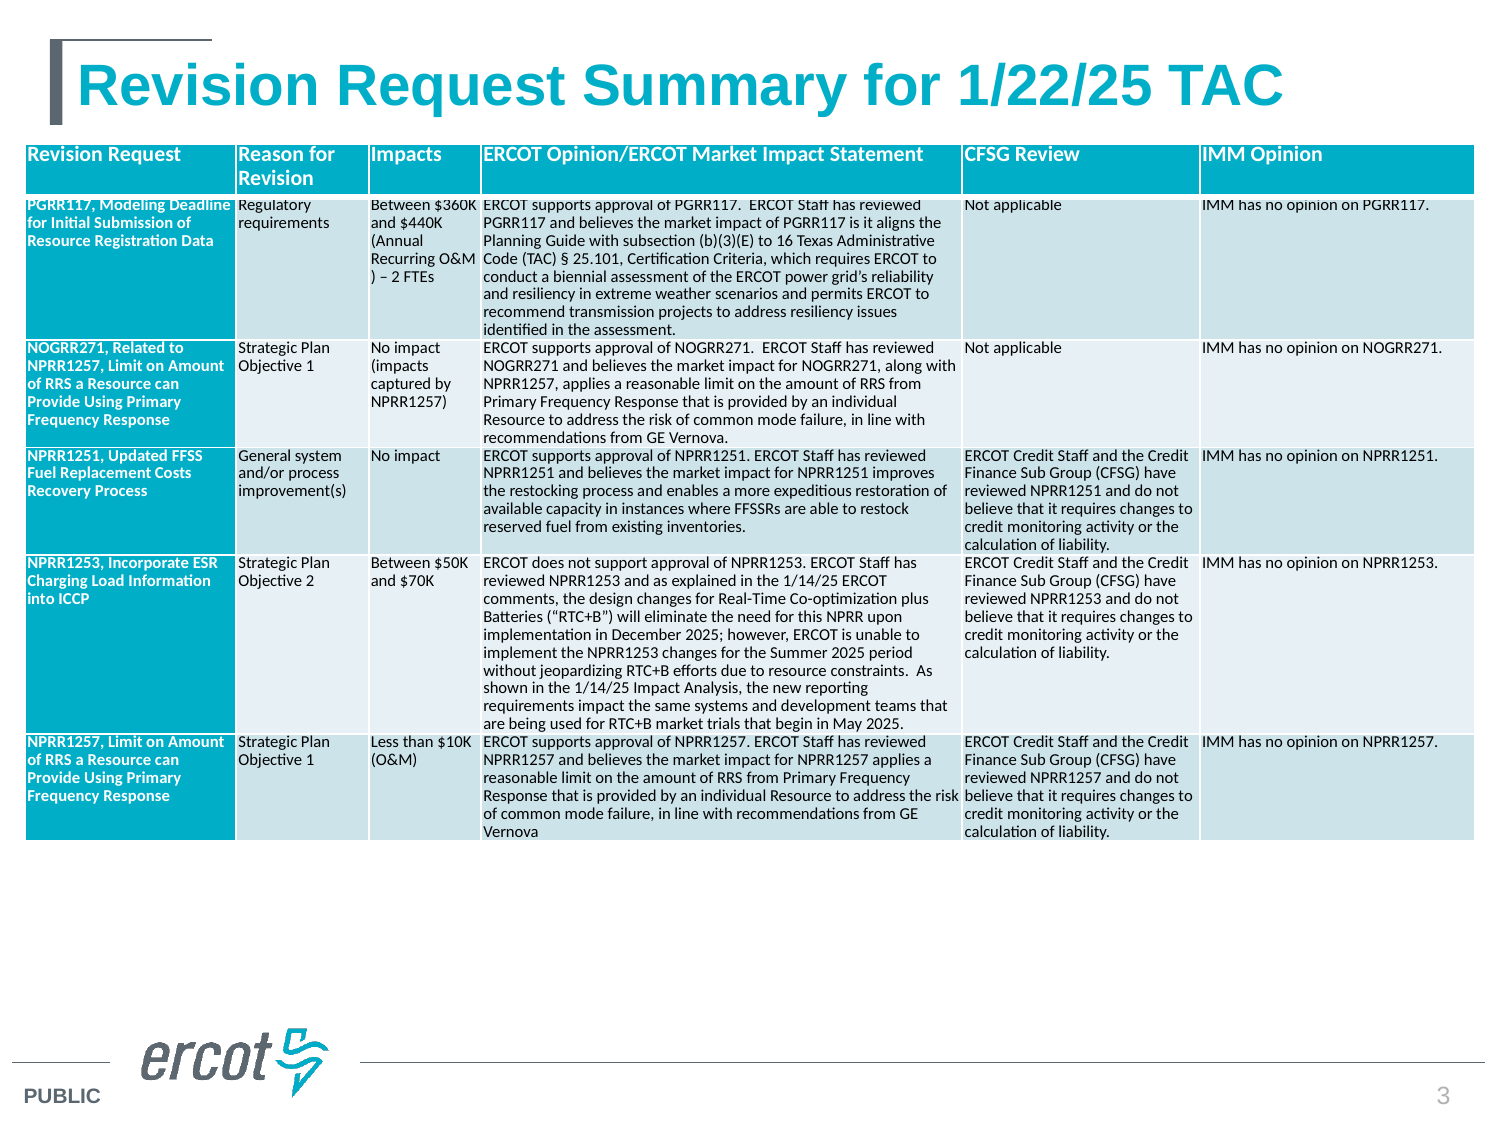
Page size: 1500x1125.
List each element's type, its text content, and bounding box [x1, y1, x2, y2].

table_cell Strategic Plan Objective 1 [237, 735, 368, 840]
table_cell ERCOT Credit Staff and the Credit Finance Sub Group (CFSG) have reviewed NPRR1257 and do not believe that it requires changes to credit monitoring activity or the calculation of liability. [963, 735, 1199, 840]
table_header Reason for Revision [237, 145, 368, 194]
table_header IMM Opinion [1201, 145, 1474, 194]
table_cell ERCOT Credit Staff and the Credit Finance Sub Group (CFSG) have reviewed NPRR1253 and do not believe that it requires changes to credit monitoring activity or the calculation of liability. [963, 556, 1199, 733]
table_cell IMM has no opinion on PGRR117. [1201, 200, 1474, 339]
table_cell Not applicable [963, 341, 1199, 447]
table_cell ERCOT supports approval of NPRR1251. ERCOT Staff has reviewed NPRR1251 and believes the market impact for NPRR1251 improves the restocking process and enables a more expeditious restoration of available capacity in instances where FFSSRs are able to restock reserved fuel from existing inventories. [482, 448, 961, 554]
table_cell Strategic Plan Objective 1 [237, 341, 368, 447]
table_cell Between $360K and $440K (Annual Recurring O&M ) – 2 FTEs [370, 200, 480, 339]
table_cell NPRR1257, Limit on Amount of RRS a Resource can Provide Using Primary Frequency Response [26, 735, 235, 840]
picture [137, 1024, 332, 1100]
table_cell IMM has no opinion on NPRR1251. [1201, 448, 1474, 554]
table_cell ERCOT supports approval of NOGRR271. ERCOT Staff has reviewed NOGRR271 and believes the market impact for NOGRR271, along with NPRR1257, applies a reasonable limit on the amount of RRS from Primary Frequency Response that is provided by an individual Resource to address the risk of common mode failure, in line with recommendations from GE Vernova. [482, 341, 961, 447]
table_cell IMM has no opinion on NPRR1253. [1201, 556, 1474, 733]
table_cell No impact [370, 448, 480, 554]
table_cell Not applicable [963, 200, 1199, 339]
table_cell General system and/or process improvement(s) [237, 448, 368, 554]
table_cell Strategic Plan Objective 2 [237, 556, 368, 733]
table_cell ERCOT does not support approval of NPRR1253. ERCOT Staff has reviewed NPRR1253 and as explained in the 1/14/25 ERCOT comments, the design changes for Real-Time Co-optimization plus Batteries (“RTC+B”) will eliminate the need for this NPRR upon implementation in December 2025; however, ERCOT is unable to implement the NPRR1253 changes for the Summer 2025 period without jeopardizing RTC+B efforts due to resource constraints. As shown in the 1/14/25 Impact Analysis, the new reporting requirements impact the same systems and development teams that are being used for RTC+B market trials that begin in May 2025. [482, 556, 961, 733]
table_cell PGRR117, Modeling Deadline for Initial Submission of Resource Registration Data [26, 200, 235, 339]
table_header Revision Request [26, 145, 235, 194]
table_header ERCOT Opinion/ERCOT Market Impact Statement [482, 145, 961, 194]
table_cell IMM has no opinion on NPRR1257. [1201, 735, 1474, 840]
table_cell Between $50K and $70K [370, 556, 480, 733]
table_cell Regulatory requirements [237, 200, 368, 339]
slide_number 3 [1400, 1076, 1488, 1113]
table_header Impacts [370, 145, 480, 194]
table_cell IMM has no opinion on NOGRR271. [1201, 341, 1474, 447]
table_cell Less than $10K (O&M) [370, 735, 480, 840]
table_cell No impact (impacts captured by NPRR1257) [370, 341, 480, 447]
title Revision Request Summary for 1/22/25 TAC [62, 39, 1463, 125]
table_cell NPRR1253, Incorporate ESR Charging Load Information into ICCP [26, 556, 235, 733]
table_header CFSG Review [963, 145, 1199, 194]
table_cell ERCOT Credit Staff and the Credit Finance Sub Group (CFSG) have reviewed NPRR1251 and do not believe that it requires changes to credit monitoring activity or the calculation of liability. [963, 448, 1199, 554]
table_cell ERCOT supports approval of NPRR1257. ERCOT Staff has reviewed NPRR1257 and believes the market impact for NPRR1257 applies a reasonable limit on the amount of RRS from Primary Frequency Response that is provided by an individual Resource to address the risk of common mode failure, in line with recommendations from GE Vernova [482, 735, 961, 840]
table_cell NOGRR271, Related to NPRR1257, Limit on Amount of RRS a Resource can Provide Using Primary Frequency Response [26, 341, 235, 447]
table_cell NPRR1251, Updated FFSS Fuel Replacement Costs Recovery Process [26, 448, 235, 554]
table_cell ERCOT supports approval of PGRR117. ERCOT Staff has reviewed PGRR117 and believes the market impact of PGRR117 is it aligns the Planning Guide with subsection (b)(3)(E) to 16 Texas Administrative Code (TAC) § 25.101, Certification Criteria, which requires ERCOT to conduct a biennial assessment of the ERCOT power grid’s reliability and resiliency in extreme weather scenarios and permits ERCOT to recommend transmission projects to address resiliency issues identified in the assessment. [482, 200, 961, 339]
